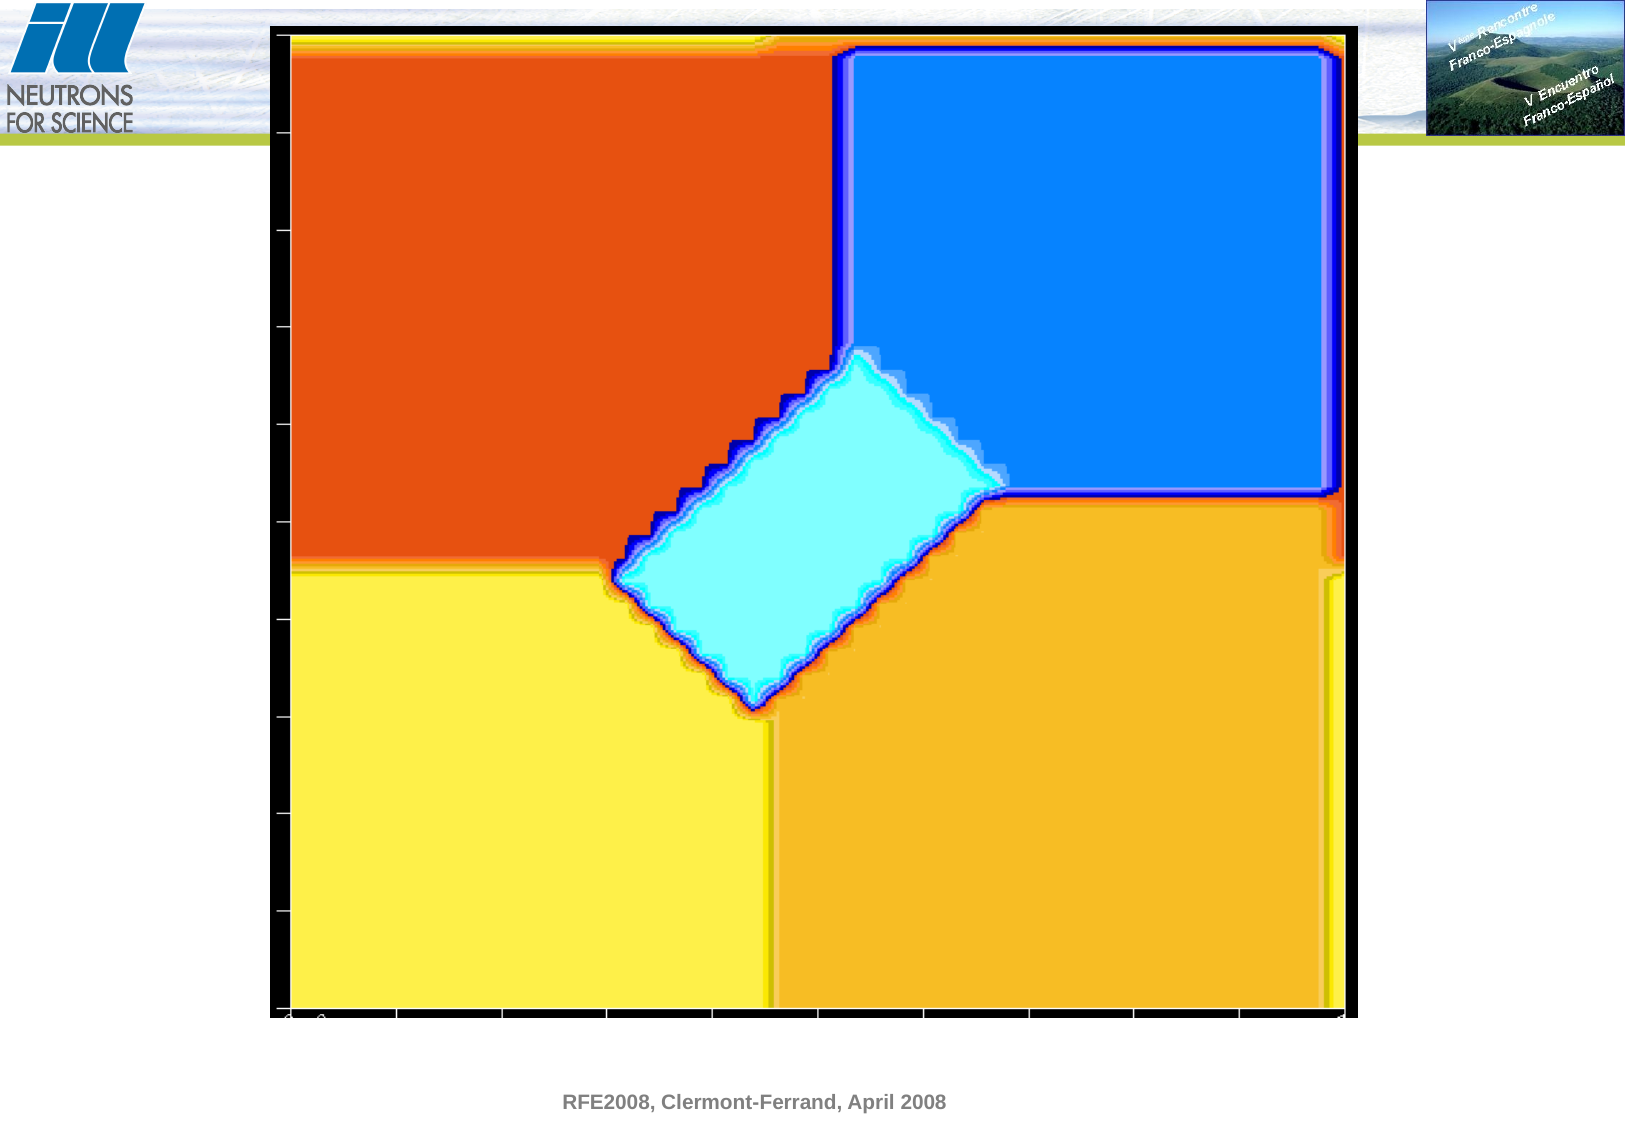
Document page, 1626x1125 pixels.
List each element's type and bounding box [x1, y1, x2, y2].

picture [0, 0, 1625, 136]
text_box [270, 26, 1359, 1019]
